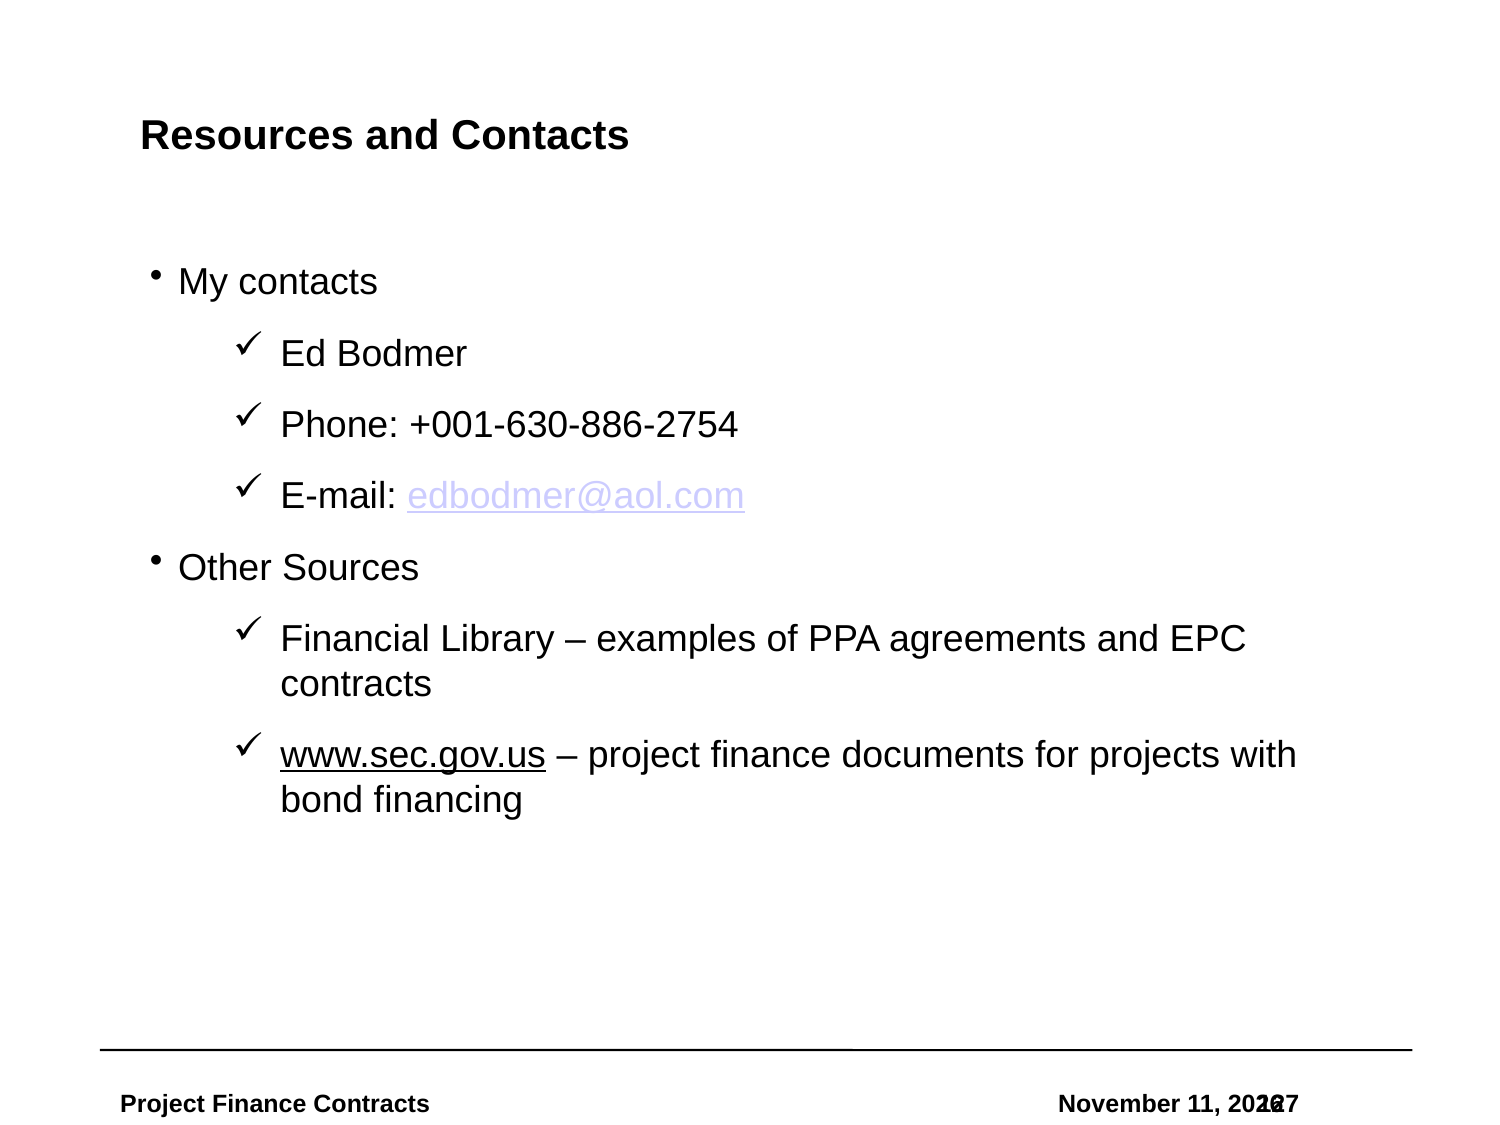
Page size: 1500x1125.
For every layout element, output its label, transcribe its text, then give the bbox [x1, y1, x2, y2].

title Resources and Contacts [124, 99, 1288, 226]
list My contacts Ed Bodmer Phone: +001-630-886-2754 E-mail: edbodmer@aol.com Other Sources Financial Library – examples of PPA agreements and EPC contracts www.sec.gov.us – project finance documents for projects with bond financing [124, 249, 1376, 1001]
